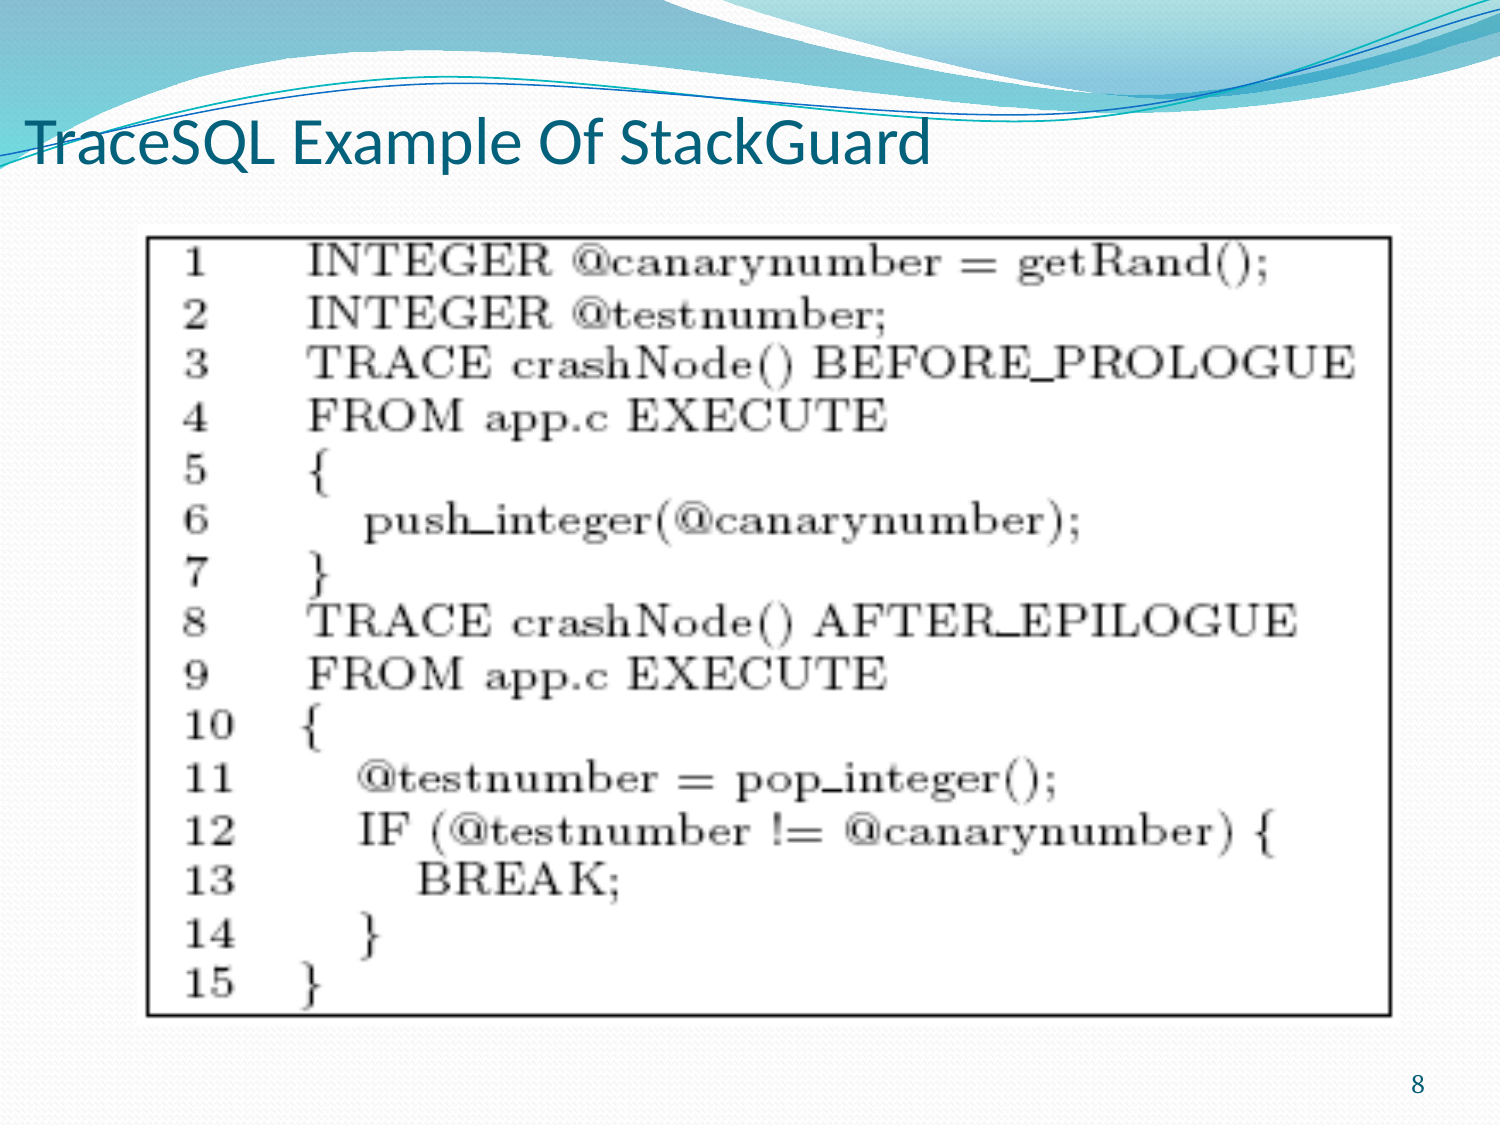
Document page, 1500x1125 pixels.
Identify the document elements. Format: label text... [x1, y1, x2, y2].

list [137, 224, 1401, 1026]
slide_number 8 [1299, 1042, 1425, 1103]
title TraceSQL Example Of StackGuard [24, 87, 1375, 178]
